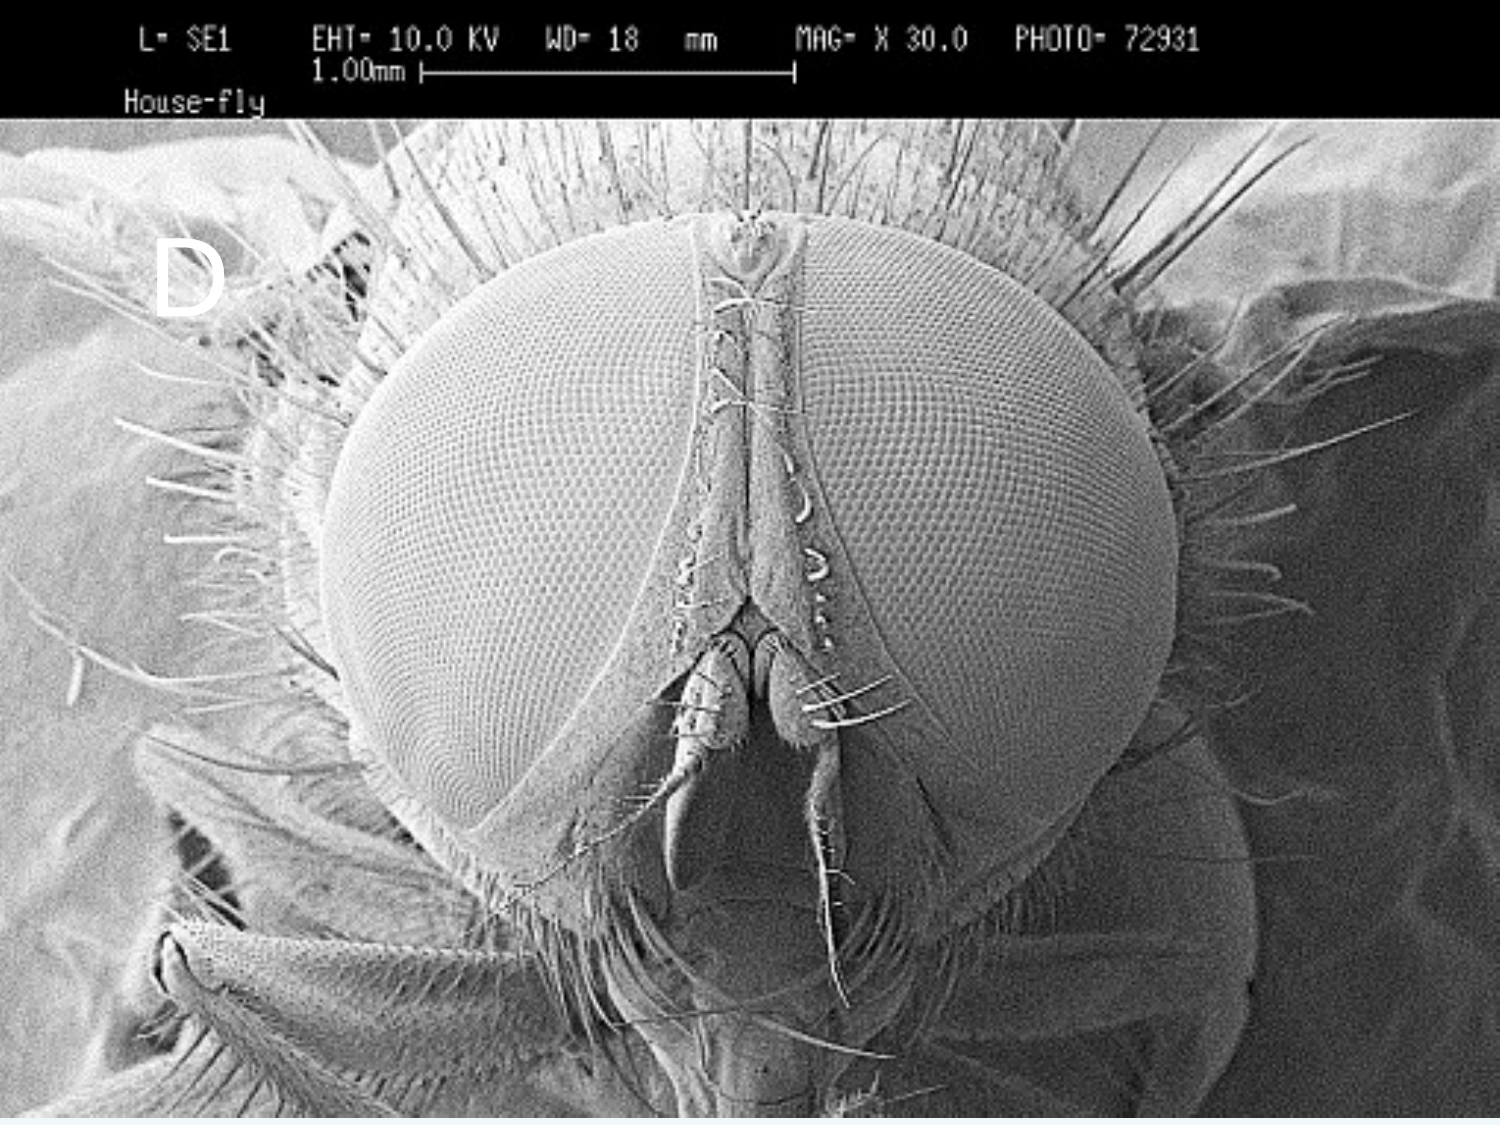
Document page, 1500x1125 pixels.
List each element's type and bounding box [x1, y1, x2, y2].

list [0, 0, 1500, 1118]
